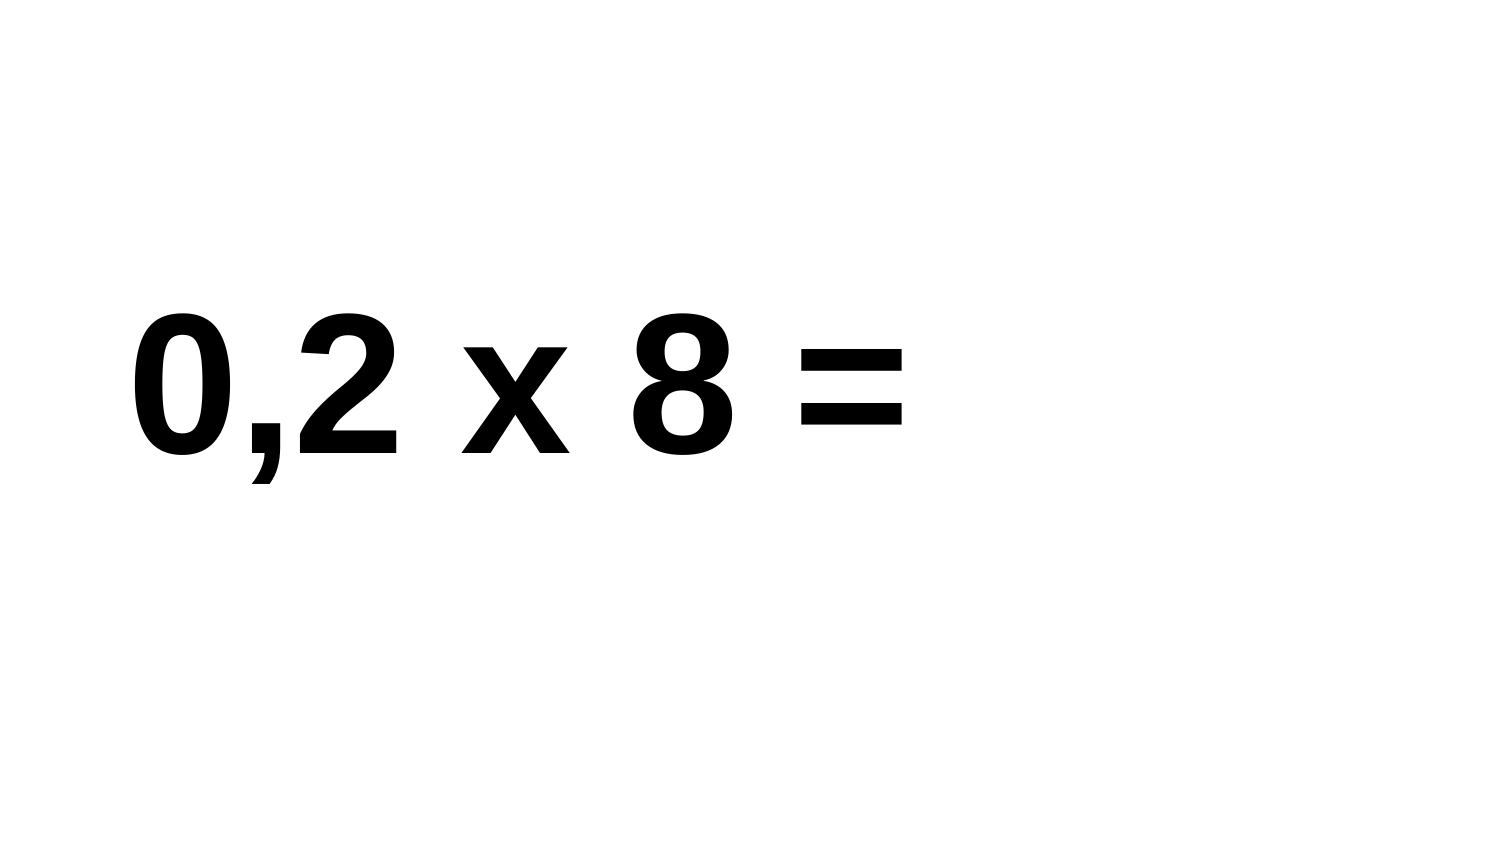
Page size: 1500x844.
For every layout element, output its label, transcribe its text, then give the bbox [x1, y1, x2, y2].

text_box 0,2 x 8 = [112, 318, 1388, 509]
